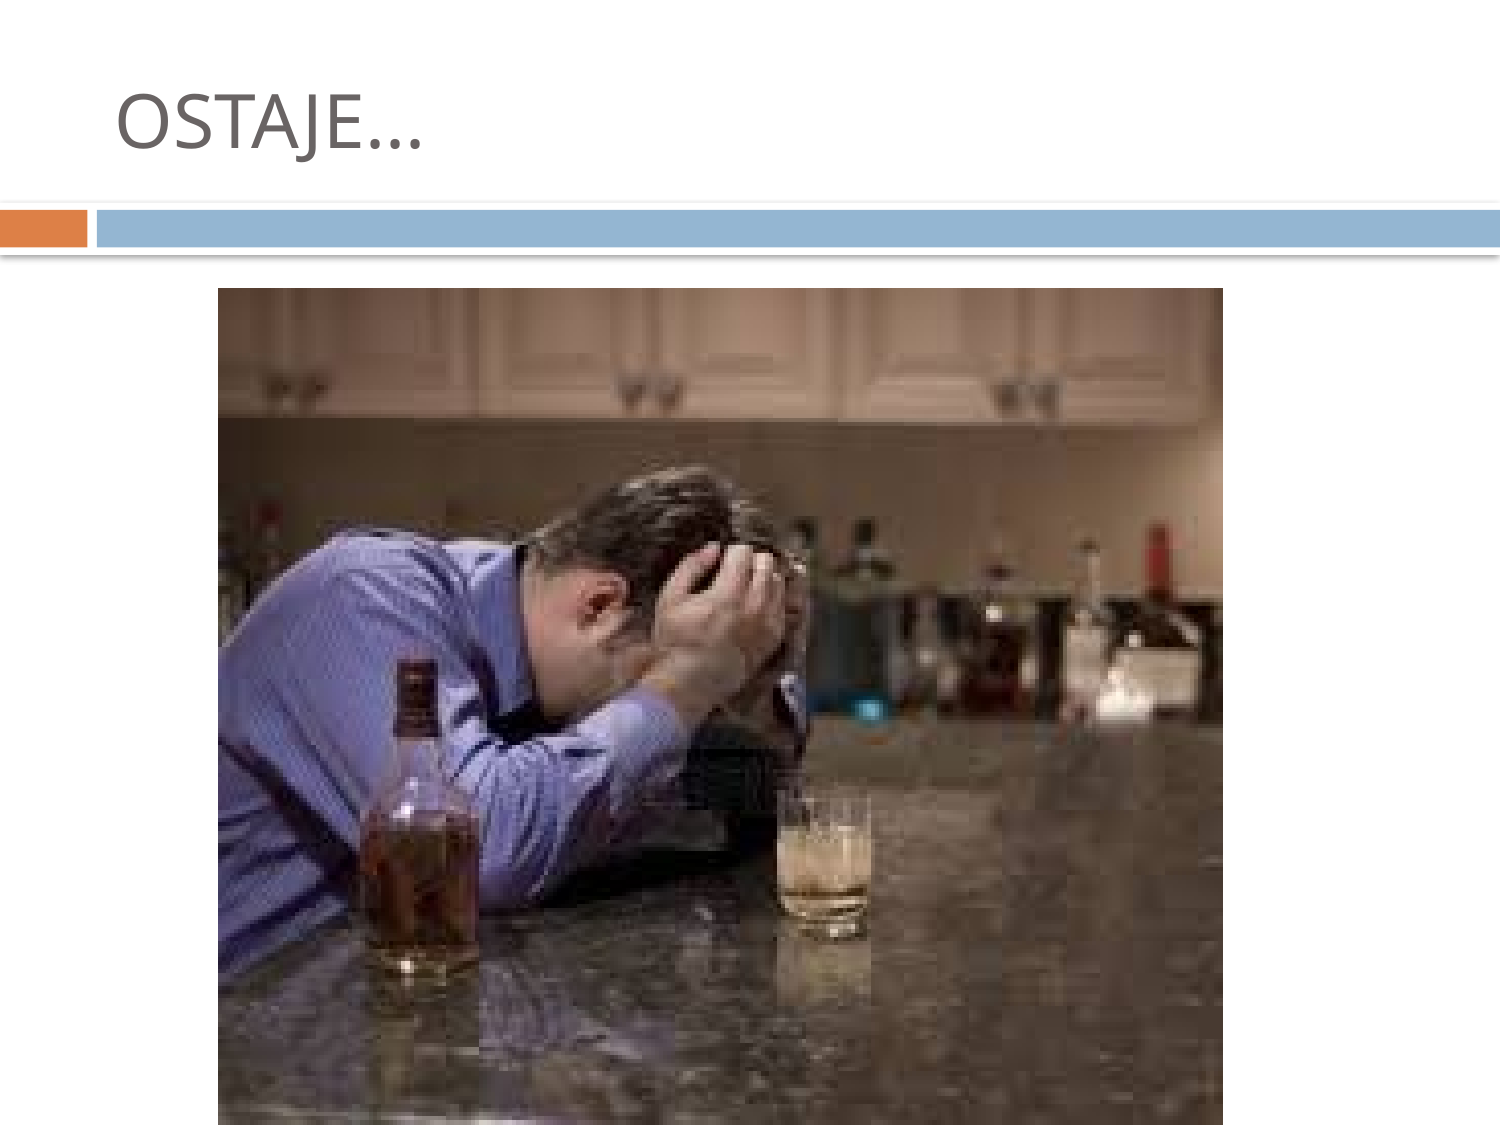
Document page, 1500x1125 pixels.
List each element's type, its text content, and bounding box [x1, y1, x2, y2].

title OSTAJE... [99, 37, 1438, 201]
picture [218, 288, 1223, 1125]
